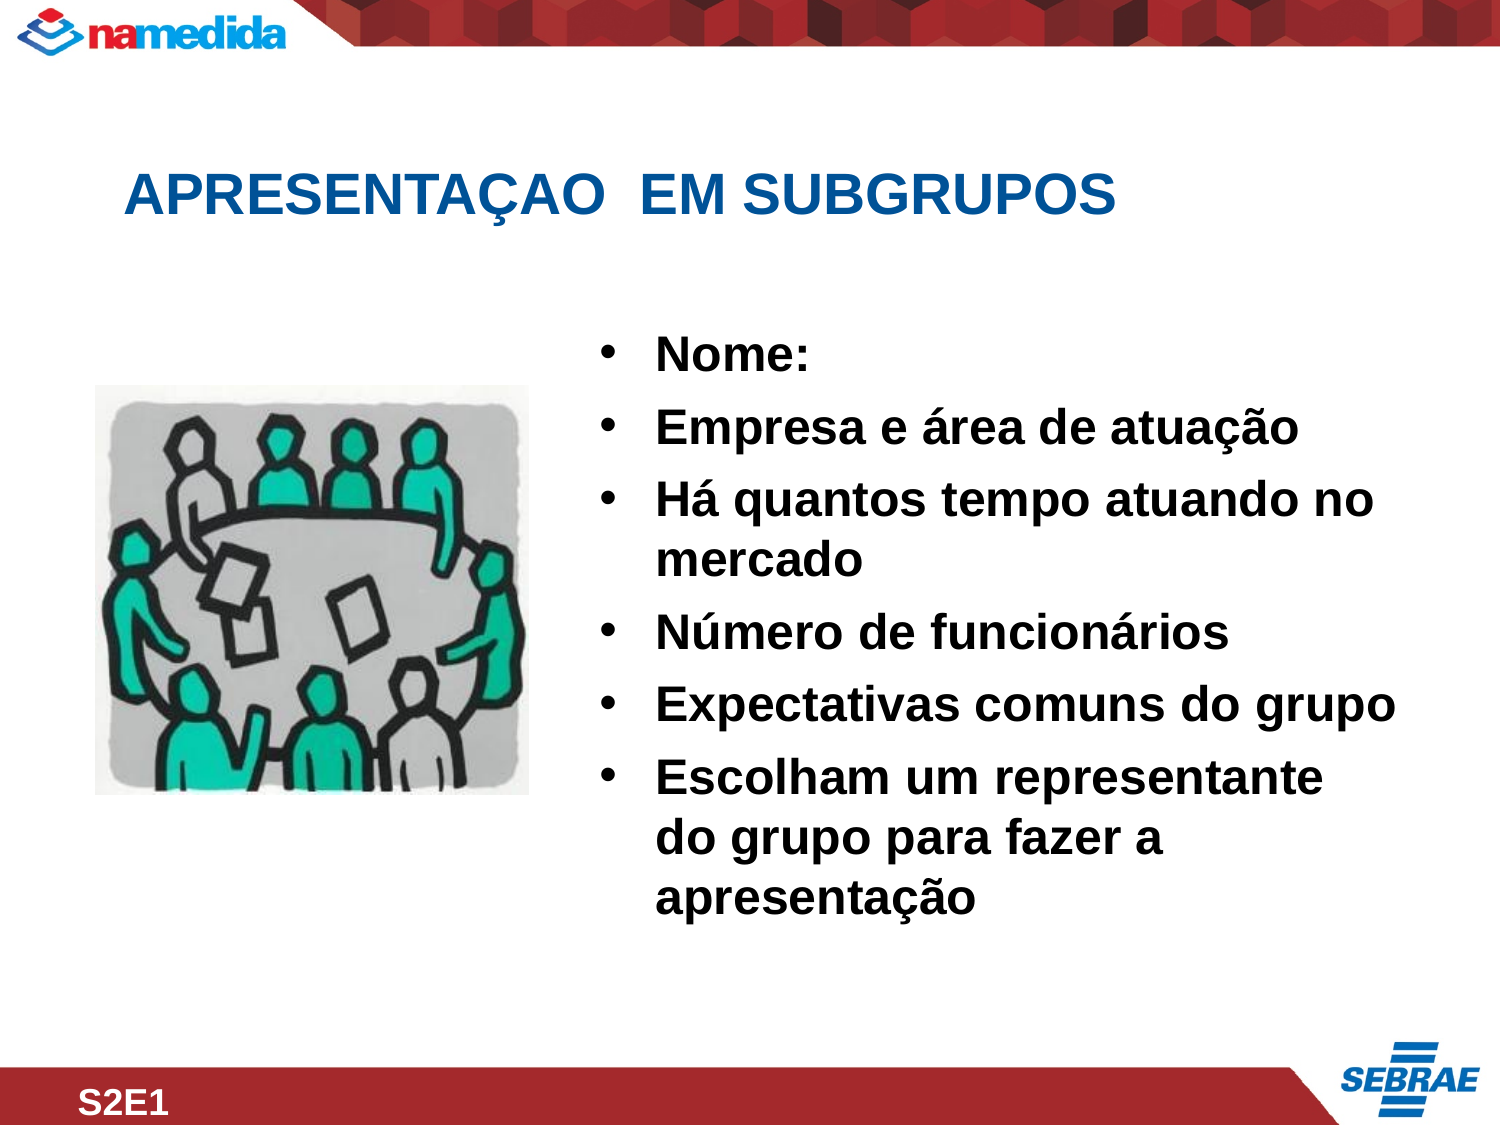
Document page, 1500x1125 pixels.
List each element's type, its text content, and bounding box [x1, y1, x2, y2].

text_box Nome: Empresa e área de atuação Há quantos tempo atuando no mercado Número de funcionários Expectativas comuns do grupo Escolham um representante do grupo para fazer a apresentação [584, 314, 1414, 1005]
text_box S2E1 [63, 1070, 194, 1125]
text_box APRESENTAÇAO EM SUBGRUPOS [108, 149, 1133, 234]
picture [0, 0, 1500, 1125]
